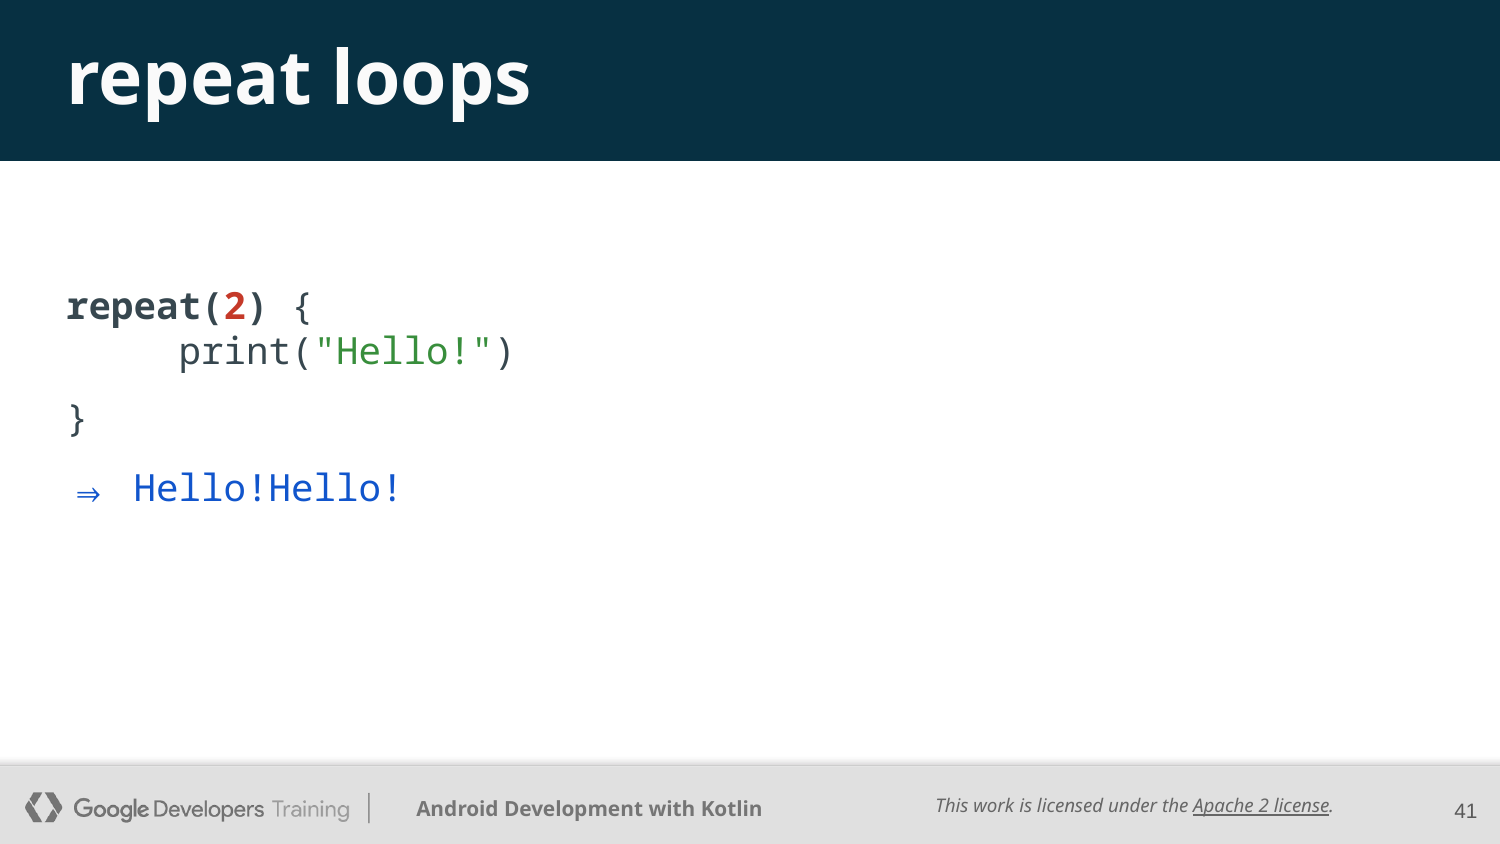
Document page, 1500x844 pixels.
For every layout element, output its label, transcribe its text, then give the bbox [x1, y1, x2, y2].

picture [0, 161, 1500, 844]
title repeat loops [51, 40, 1472, 135]
text_box ⇒ Hello!Hello! [51, 449, 1164, 571]
list repeat(2) { print("Hello!") } [51, 266, 1429, 454]
slide_number ‹#› [1402, 777, 1493, 842]
